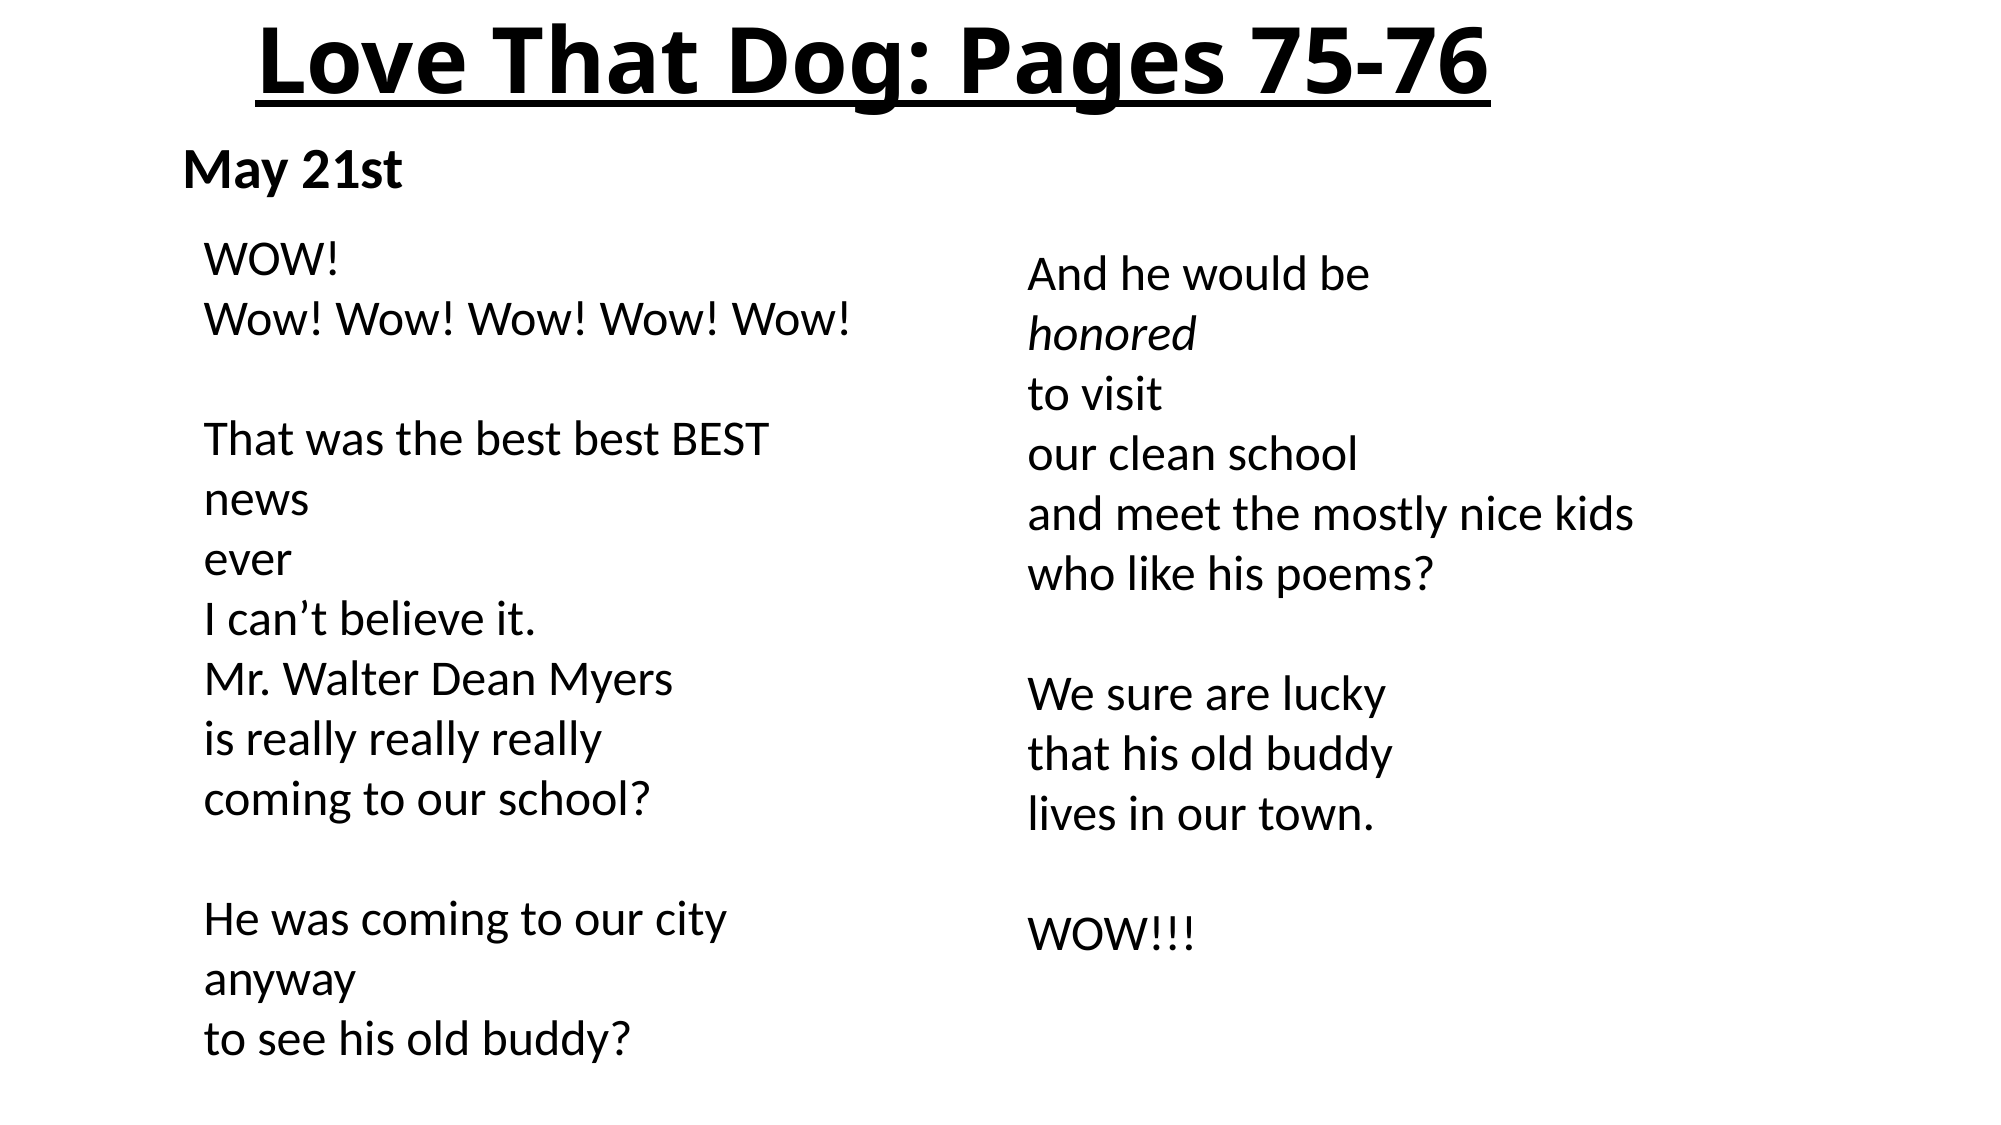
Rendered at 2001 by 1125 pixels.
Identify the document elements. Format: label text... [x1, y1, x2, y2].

text_box And he would be honored to visit our clean school and meet the mostly nice kids who like his poems? We sure are lucky that his old buddy lives in our town. WOW!!! [1012, 232, 1774, 968]
text_box WOW! Wow! Wow! Wow! Wow! Wow! That was the best best BEST news ever I can’t believe it. Mr. Walter Dean Myers is really really really coming to our school? He was coming to our city anyway to see his old buddy? [188, 218, 893, 1074]
text_box May 21st [34, 122, 552, 278]
title Love That Dog: Pages 75-76 [10, 0, 1736, 146]
